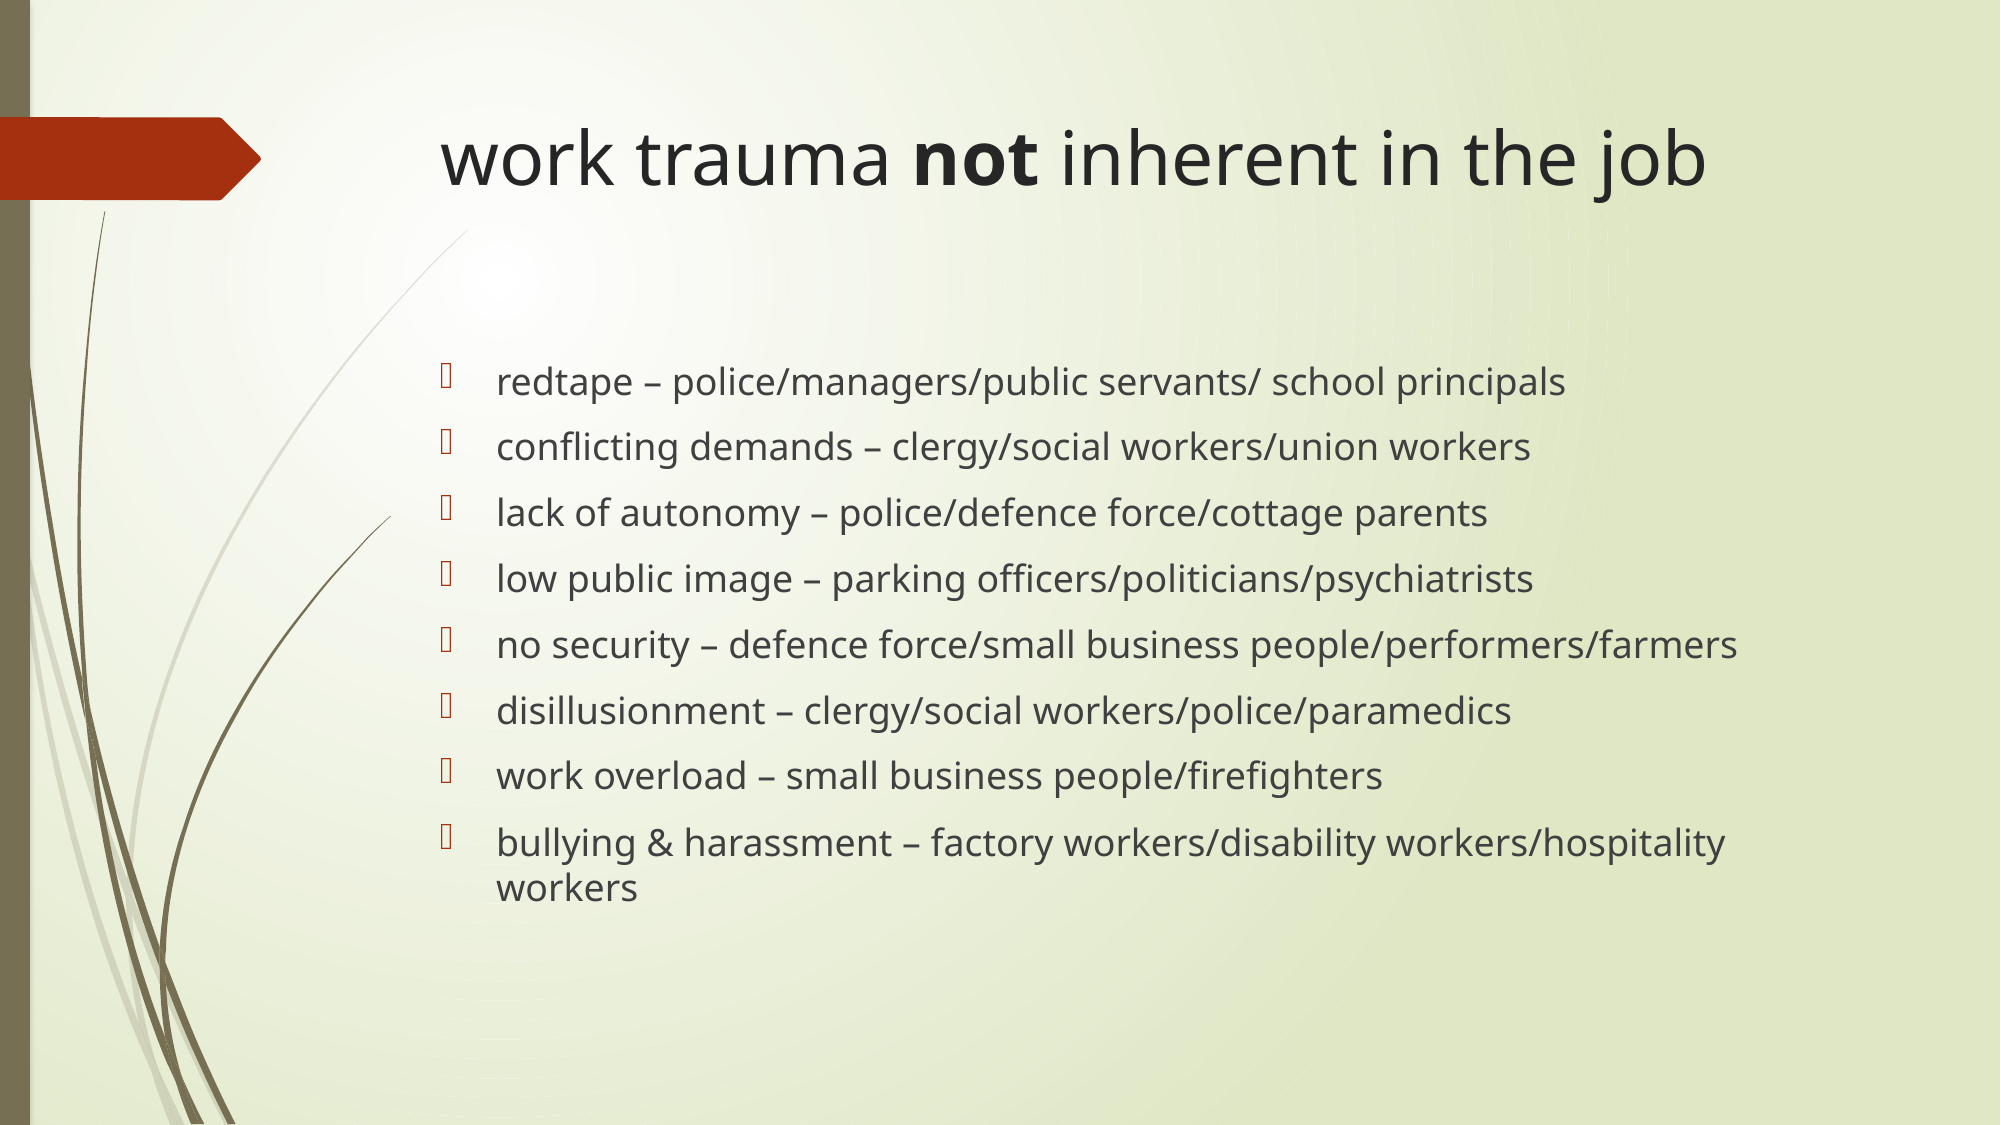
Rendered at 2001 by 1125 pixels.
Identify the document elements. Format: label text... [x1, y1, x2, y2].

title work trauma not inherent in the job [425, 102, 1888, 313]
list redtape – police/managers/public servants/ school principals conflicting demands – clergy/social workers/union workers lack of autonomy – police/defence force/cottage parents low public image – parking officers/politicians/psychiatrists no security – defence force/small business people/performers/farmers disillusionment – clergy/social workers/police/paramedics work overload – small business people/firefighters bullying & harassment – factory workers/disability workers/hospitality workers [424, 350, 1888, 970]
